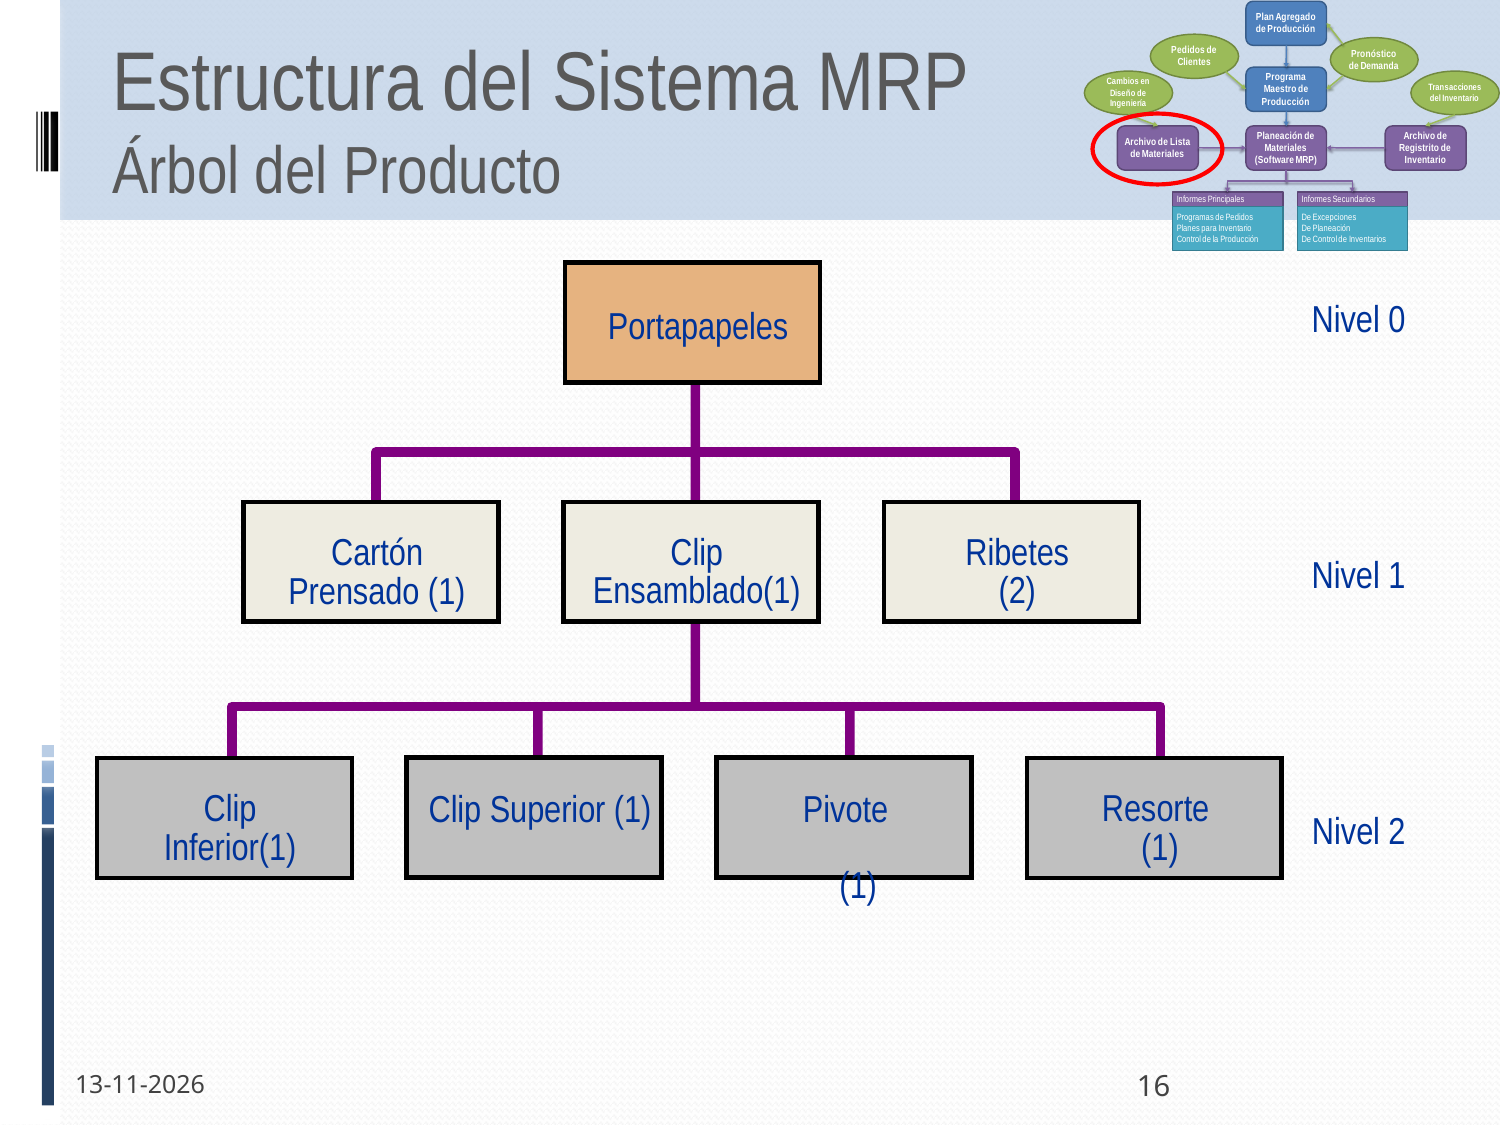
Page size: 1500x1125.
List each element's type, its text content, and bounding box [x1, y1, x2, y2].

text_box Portapapeles [600, 289, 796, 368]
text_box Clip Ensamblado(1) [568, 527, 825, 619]
text_box [1026, 758, 1282, 879]
text_box [716, 757, 972, 878]
text_box Cartón Prensado (1) [256, 528, 498, 620]
text_box [696, 452, 1015, 516]
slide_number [75, 1042, 243, 1103]
text_box Pivote (1) [787, 784, 912, 914]
text_box Ribetes (2) [941, 527, 1094, 619]
title Estructura del Sistema MRP Árbol del Producto [111, 18, 1075, 207]
text_box Clip Inferior(1) [131, 784, 329, 876]
text_box Clip Superior (1) [407, 784, 673, 837]
text_box [884, 501, 1140, 622]
text_box Resorte (1) [1080, 784, 1240, 876]
text_box [375, 452, 695, 517]
text_box [565, 262, 821, 383]
text_box Nivel 0 [1296, 287, 1458, 348]
text_box [538, 706, 1161, 770]
text_box [96, 758, 352, 879]
picture [1082, 0, 1500, 252]
slide_number 16 [1045, 1046, 1171, 1107]
text_box Nivel 2 [1296, 800, 1477, 860]
text_box Nivel 1 [1296, 543, 1463, 604]
text_box [231, 706, 537, 771]
text_box [243, 501, 499, 622]
text_box [406, 757, 662, 878]
text_box [563, 501, 819, 622]
